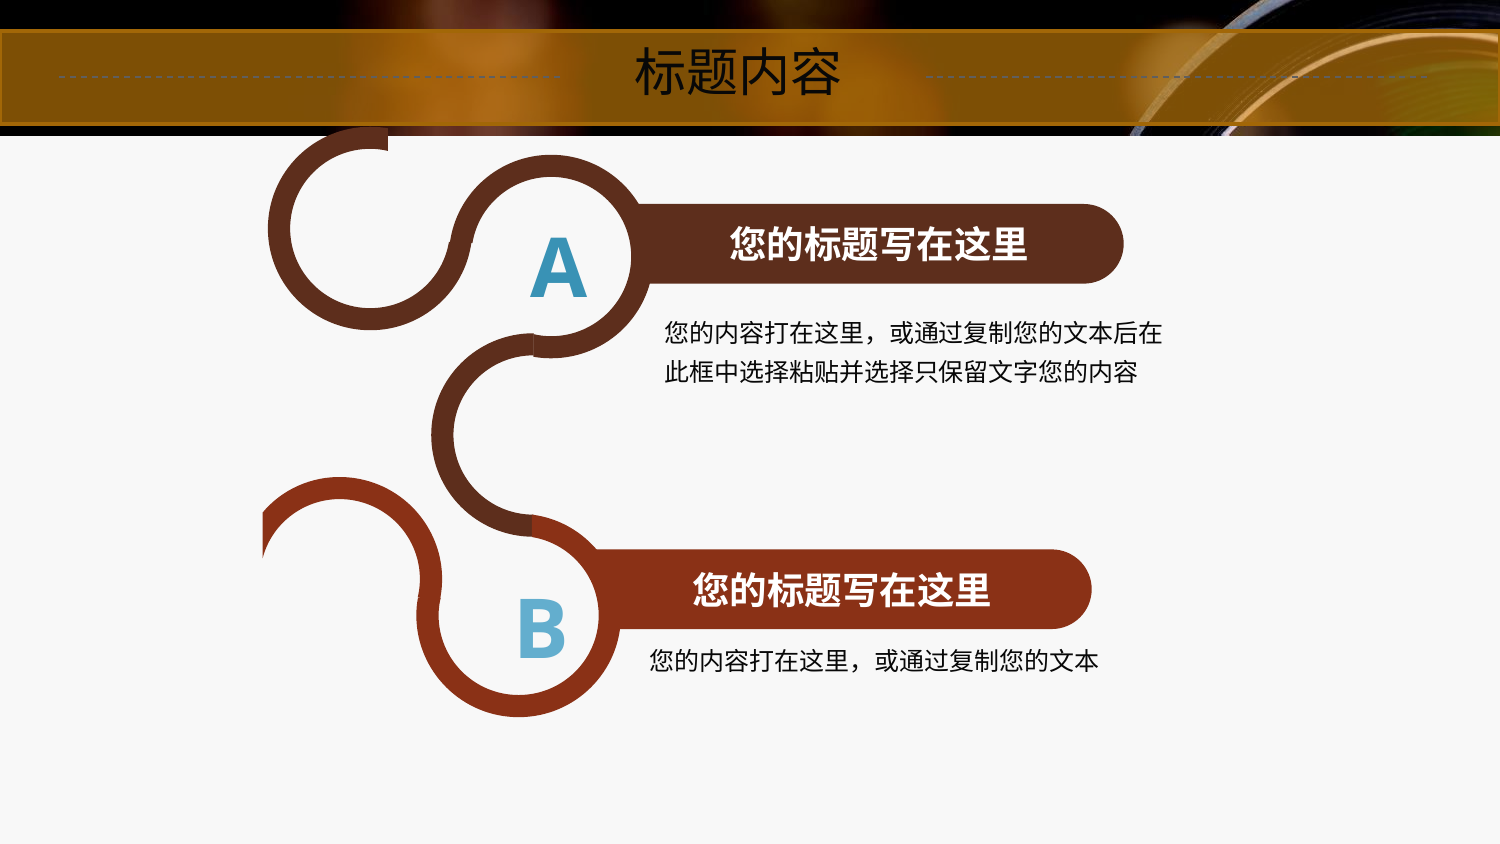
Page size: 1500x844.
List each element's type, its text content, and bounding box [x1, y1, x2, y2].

picture [0, 126, 363, 136]
picture [378, 126, 1500, 136]
text_box [262, 477, 443, 603]
text_box B [498, 568, 573, 683]
text_box A [515, 206, 591, 322]
text_box 您的标题写在这里 [593, 549, 1092, 630]
text_box 您的内容打在这里，或通过复制您的文本后在此框中选择粘贴并选择只保留文字您的内容 [649, 301, 1198, 395]
text_box [450, 154, 650, 359]
picture [0, 0, 1500, 29]
text_box 您的内容打在这里，或通过复制您的文本 [634, 629, 1224, 683]
text_box [416, 514, 620, 718]
text_box [267, 126, 472, 331]
text_box 您的标题写在这里 [634, 203, 1124, 284]
text_box 标题内容 [608, 32, 868, 110]
text_box [431, 333, 534, 537]
